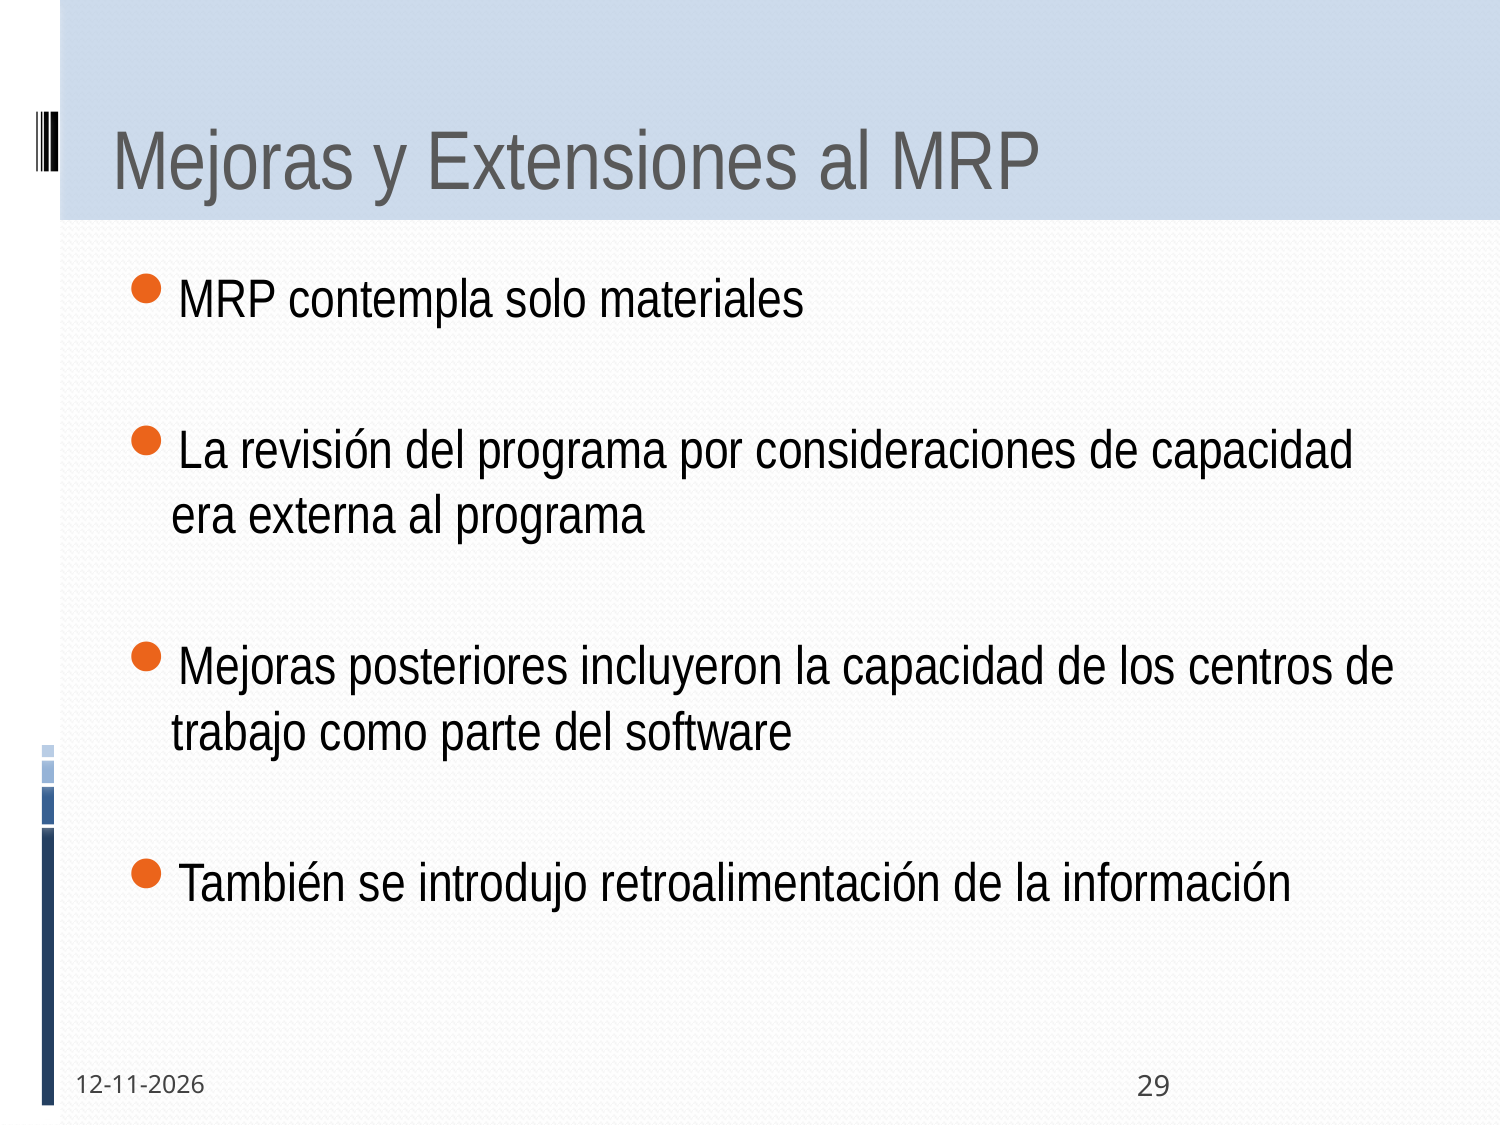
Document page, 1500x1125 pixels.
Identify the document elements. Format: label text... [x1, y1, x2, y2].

list MRP contempla solo materiales La revisión del programa por consideraciones de capacidad era externa al programa Mejoras posteriores incluyeron la capacidad de los centros de trabajo como parte del software También se introdujo retroalimentación de la información [111, 255, 1436, 1038]
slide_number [75, 1042, 243, 1103]
slide_number 29 [1045, 1046, 1171, 1107]
title Mejoras y Extensiones al MRP [111, 18, 1436, 207]
